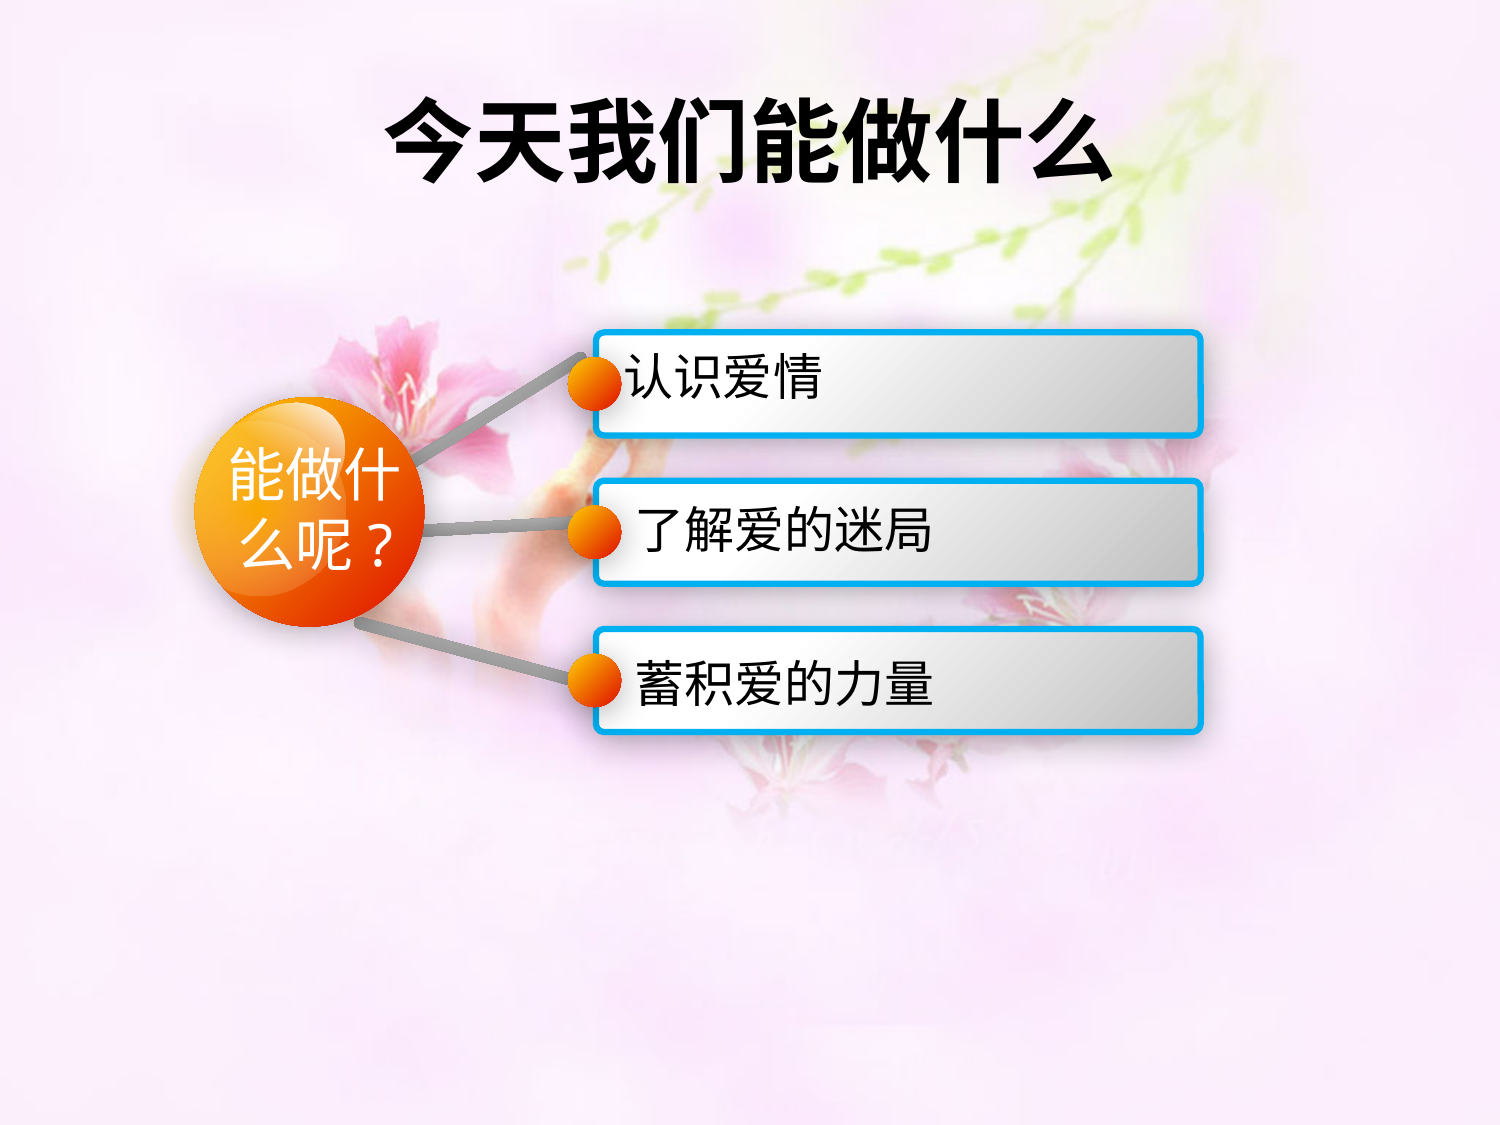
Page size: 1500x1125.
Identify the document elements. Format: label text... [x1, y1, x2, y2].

picture [0, 0, 1500, 1125]
text_box [595, 628, 1202, 733]
text_box 蓄积爱的力量 [620, 645, 1147, 720]
text_box [567, 356, 608, 412]
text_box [170, 396, 433, 627]
title 今天我们能做什么 [74, 44, 1426, 233]
text_box [567, 653, 622, 708]
text_box [595, 479, 1202, 585]
text_box [567, 504, 622, 560]
text_box [595, 331, 1202, 437]
text_box [443, 516, 553, 537]
text_box [382, 635, 552, 681]
text_box [438, 365, 555, 455]
text_box 了解爱的迷局 [620, 491, 1137, 567]
text_box 认识爱情 [608, 337, 1170, 413]
